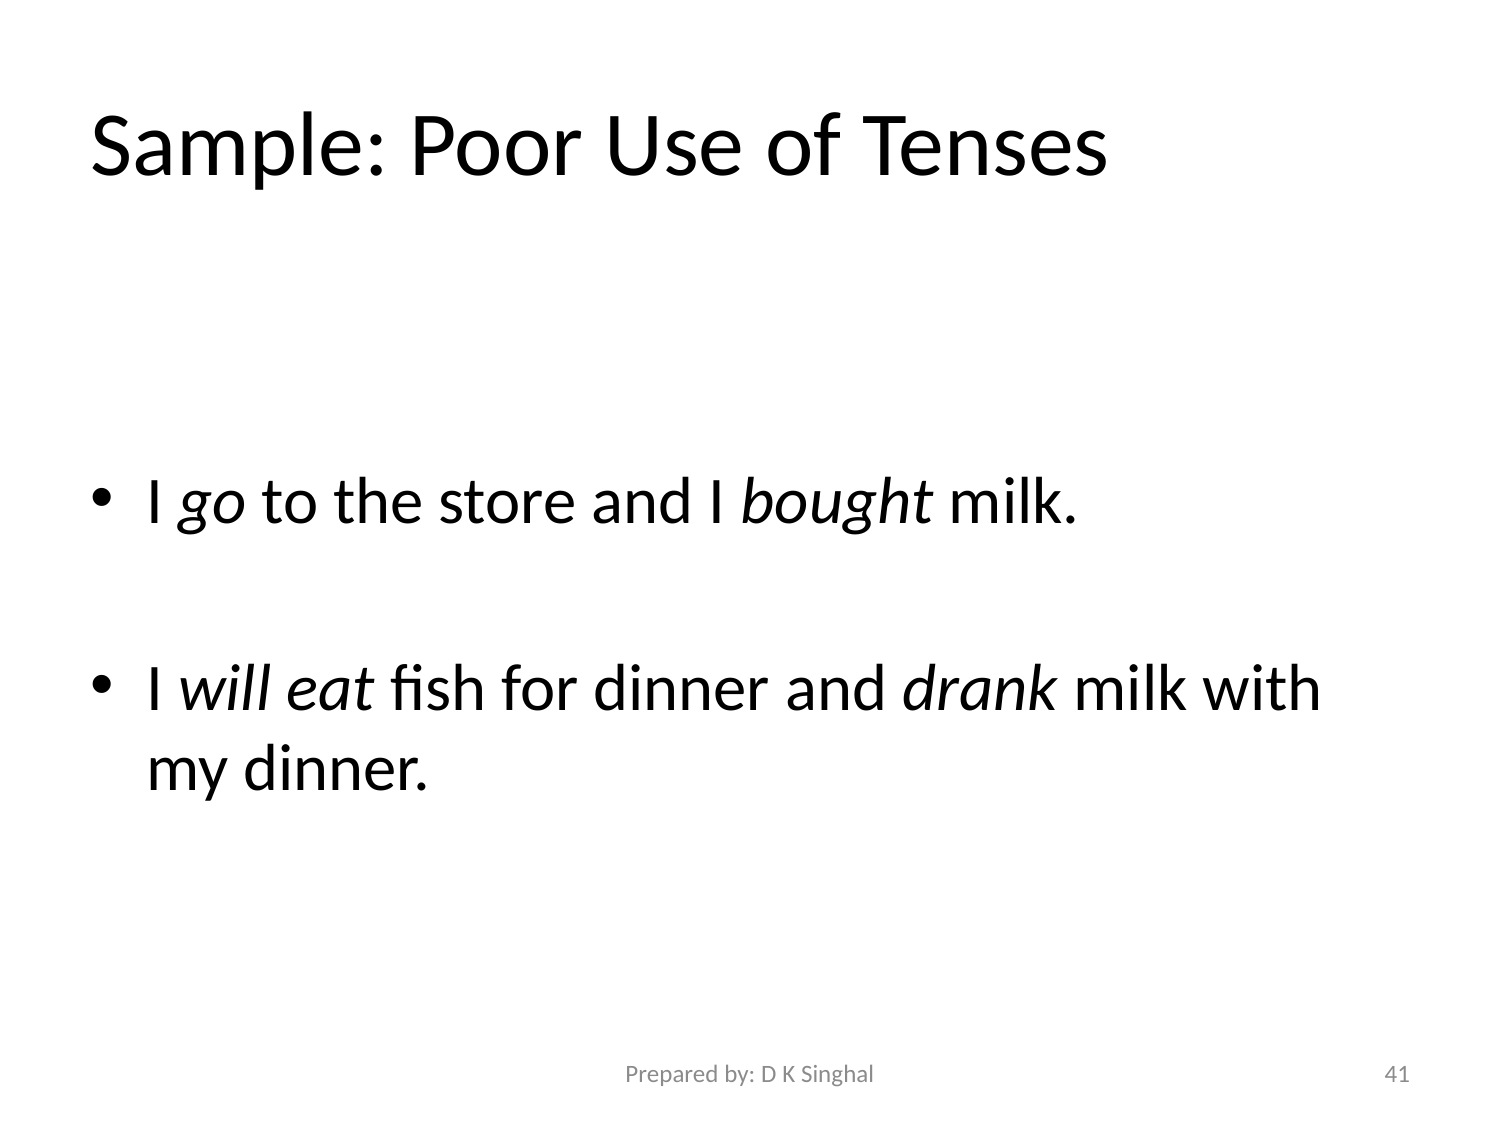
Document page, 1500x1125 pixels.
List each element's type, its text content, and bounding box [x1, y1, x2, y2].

list I go to the store and I bought milk. I will eat fish for dinner and drank milk with my dinner. [75, 262, 1425, 1005]
title Sample: Poor Use of Tenses [75, 45, 1425, 233]
slide_number 41 [1074, 1042, 1425, 1103]
footer Prepared by: D K Singhal [512, 1042, 988, 1103]
